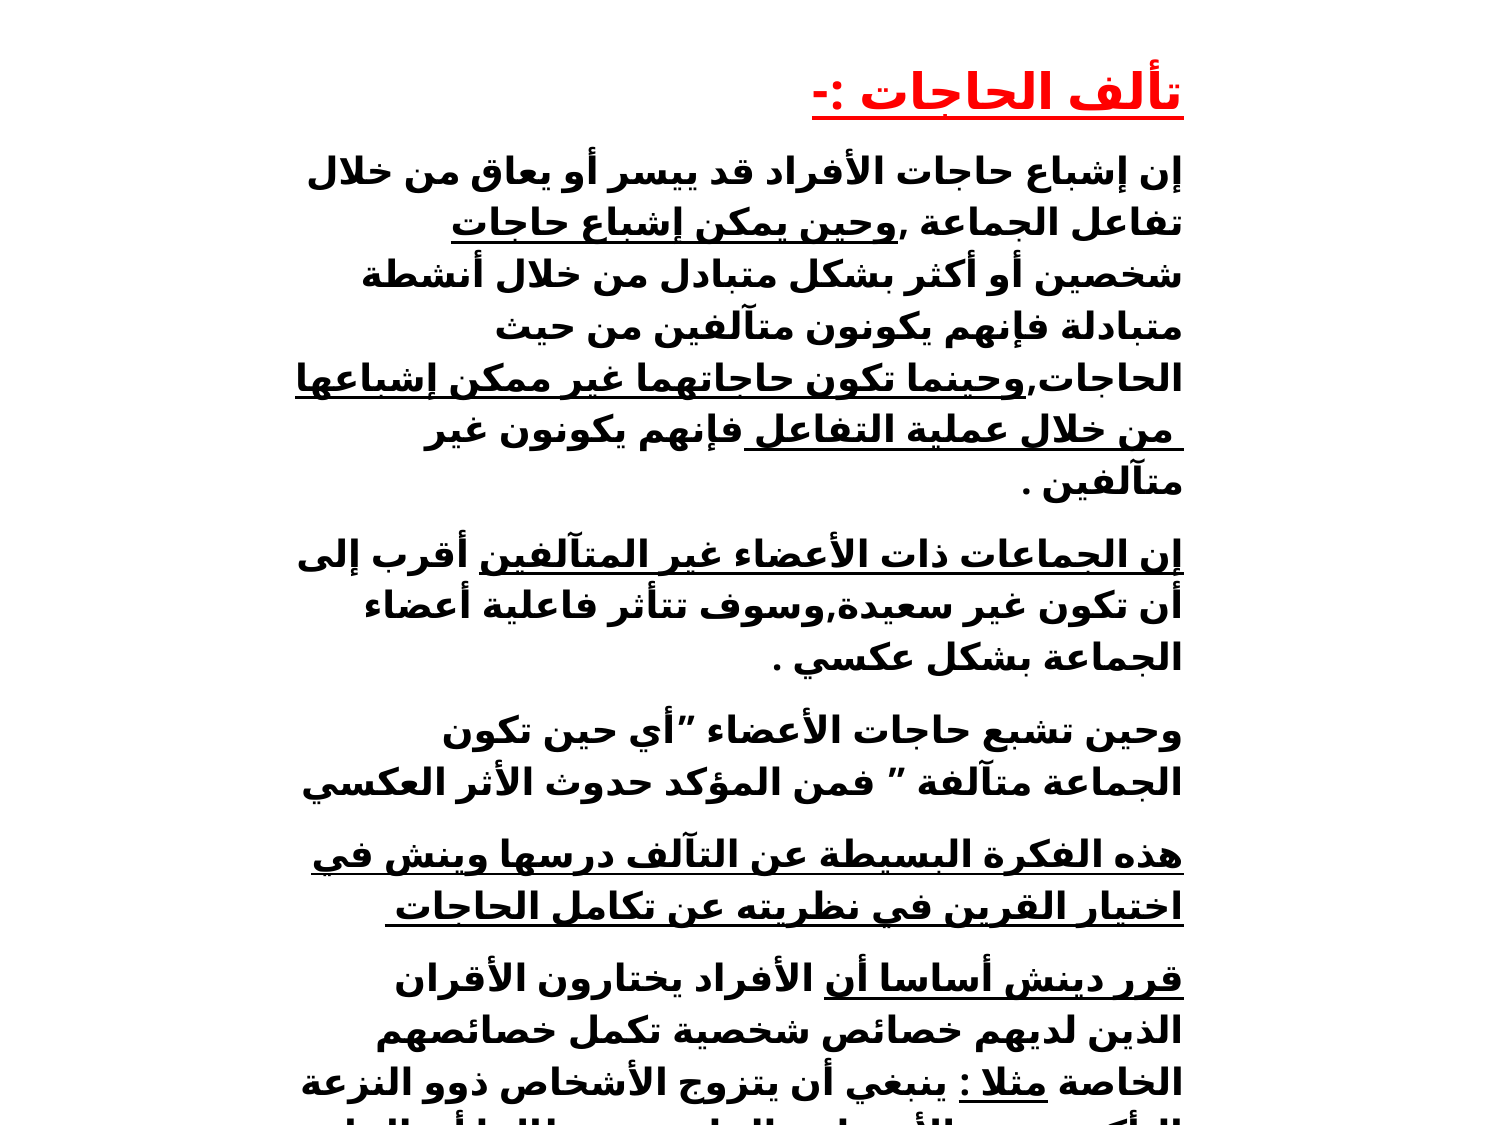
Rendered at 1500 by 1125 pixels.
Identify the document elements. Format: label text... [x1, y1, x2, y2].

text_box تألف الحاجات :- إن إشباع حاجات الأفراد قد ييسر أو يعاق من خلال تفاعل الجماعة ,وحين يمكن إشباع حاجات شخصين أو أكثر بشكل متبادل من خلال أنشطة متبادلة فإنهم يكونون متآلفين من حيث الحاجات,وحينما تكون حاجاتهما غير ممكن إشباعها من خلال عملية التفاعل فإنهم يكونون غير متآلفين . إن الجماعات ذات الأعضاء غير المتآلفين أقرب إلى أن تكون غير سعيدة,وسوف تتأثر فاعلية أعضاء الجماعة بشكل عكسي . وحين تشبع حاجات الأعضاء ”أي حين تكون الجماعة متآلفة ” فمن المؤكد حدوث الأثر العكسي هذه الفكرة البسيطة عن التآلف درسها وينش في اختيار القرين في نظريته عن تكامل الحاجات قرر دينش أساسا أن الأفراد يختارون الأقران الذين لديهم خصائص شخصية تكمل خصائصهم الخاصة مثلا : ينبغي أن يتزوج الأشخاص ذوو النزعة التأكيدية من الأشخاص الخاضعين ،طالما أن الحاجة لتأكيد الذات عن شخص ما يمكن أن تشبع من خلال التفاعل مع شخص يحتاج لأن يكون خاضعا . [277, 42, 1255, 1125]
